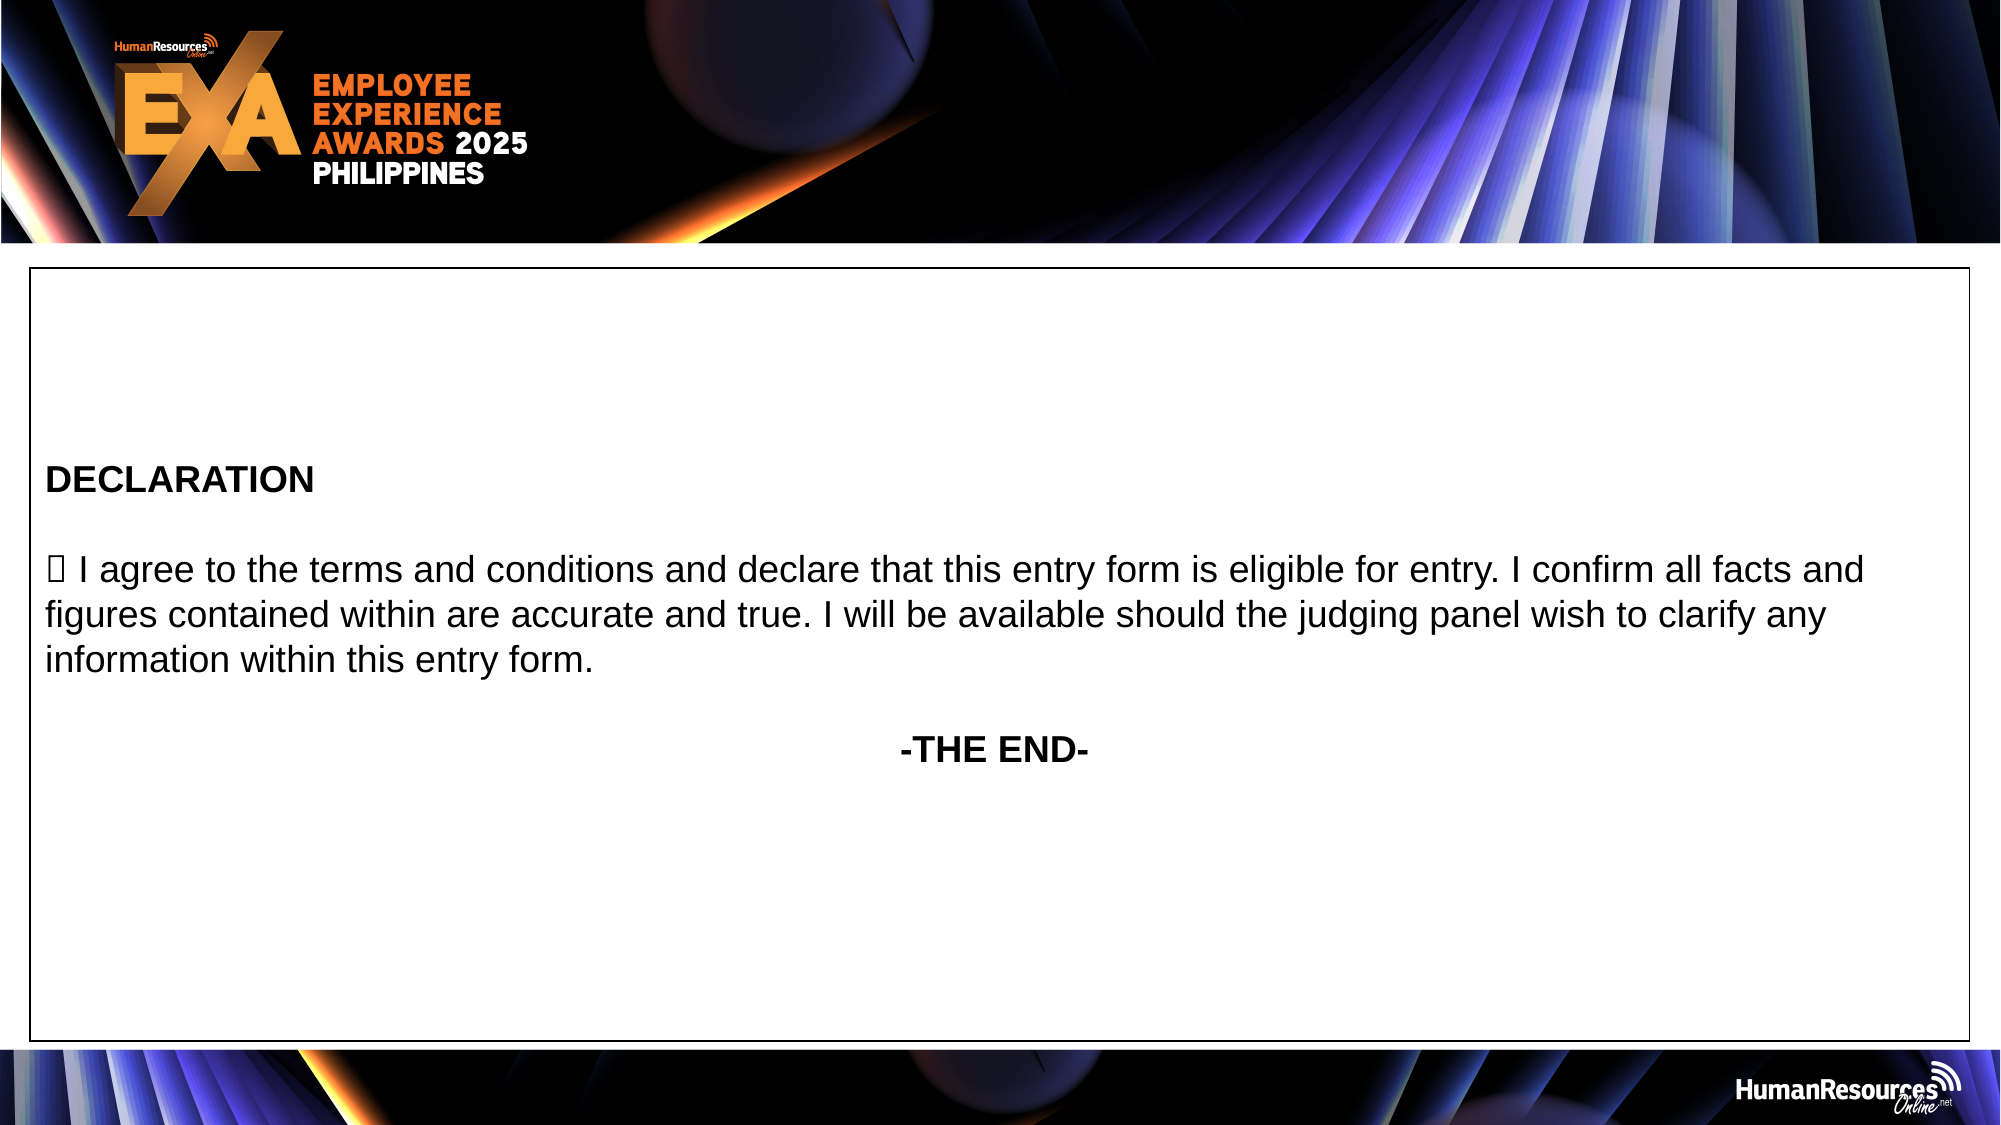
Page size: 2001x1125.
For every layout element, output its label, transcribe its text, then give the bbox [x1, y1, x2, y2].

text_box DECLARATION  I agree to the terms and conditions and declare that this entry form is eligible for entry. I confirm all facts and figures contained within are accurate and true. I will be available should the judging panel wish to clarify any information within this entry form. -THE END- [30, 267, 1970, 1042]
picture [0, 0, 2001, 1125]
